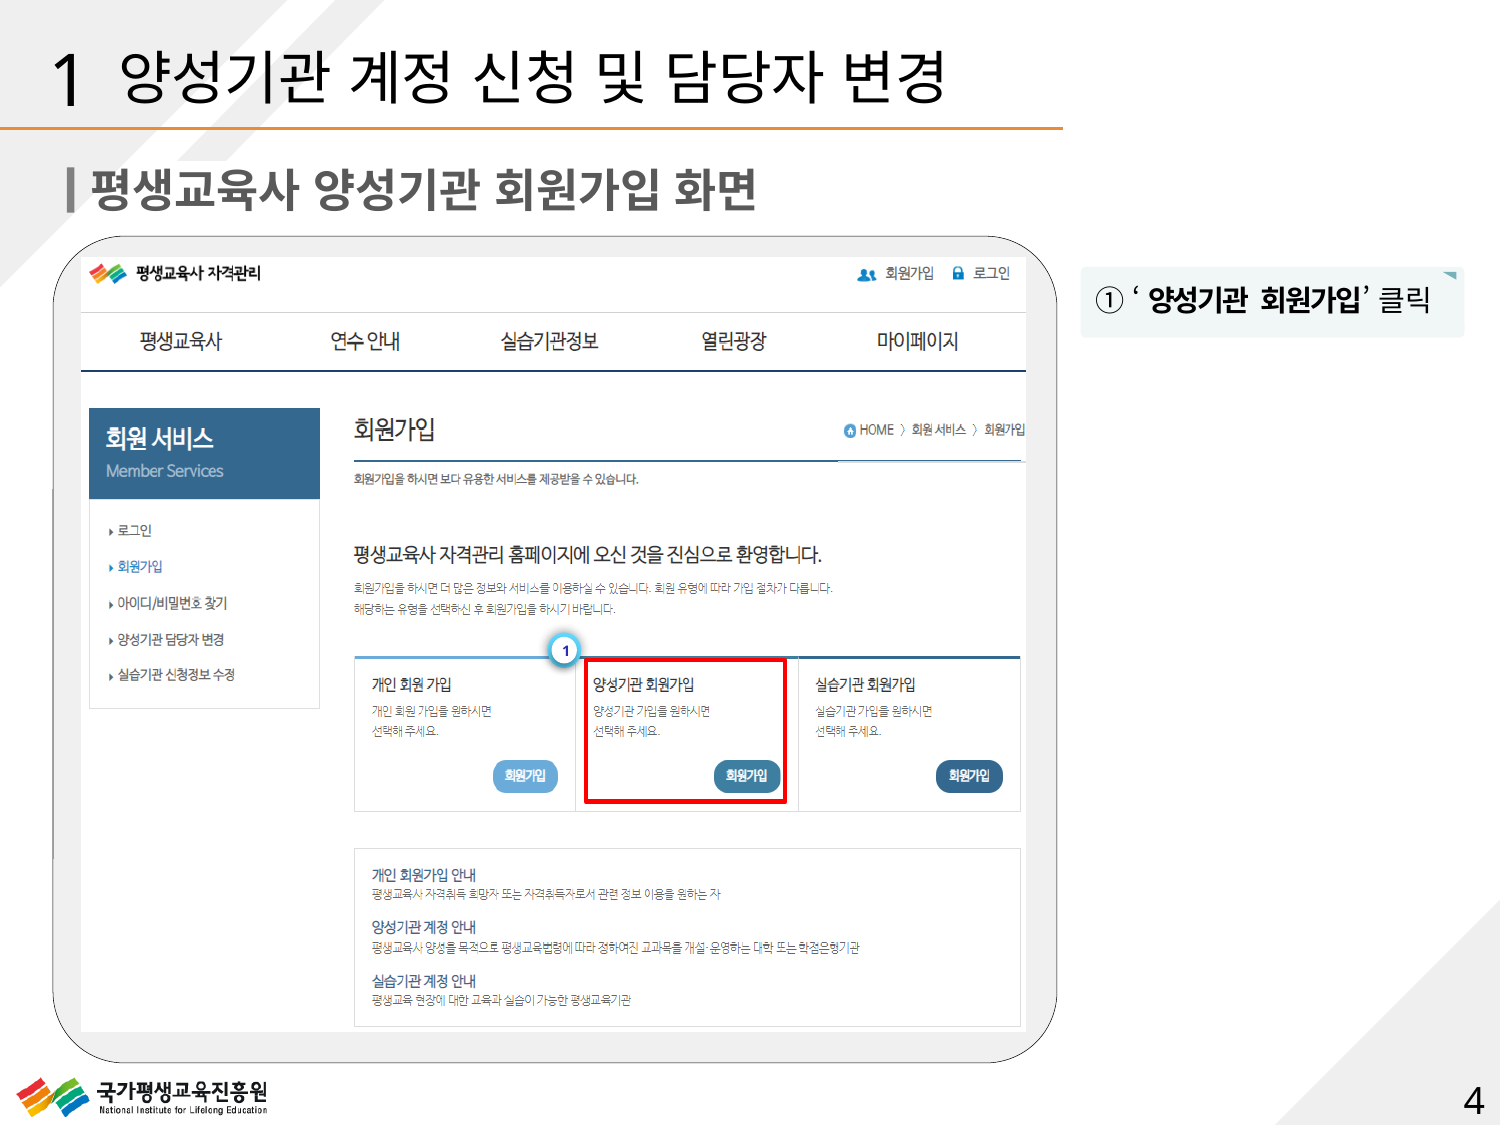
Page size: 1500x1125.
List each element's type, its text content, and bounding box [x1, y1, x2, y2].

picture [0, 1067, 286, 1125]
text_box 평생교육사 양성기관 회원가입 화면 [76, 153, 1435, 228]
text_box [546, 632, 587, 669]
picture [80, 257, 1027, 1032]
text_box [1080, 266, 1500, 338]
text_box 4 [1149, 1069, 1500, 1125]
